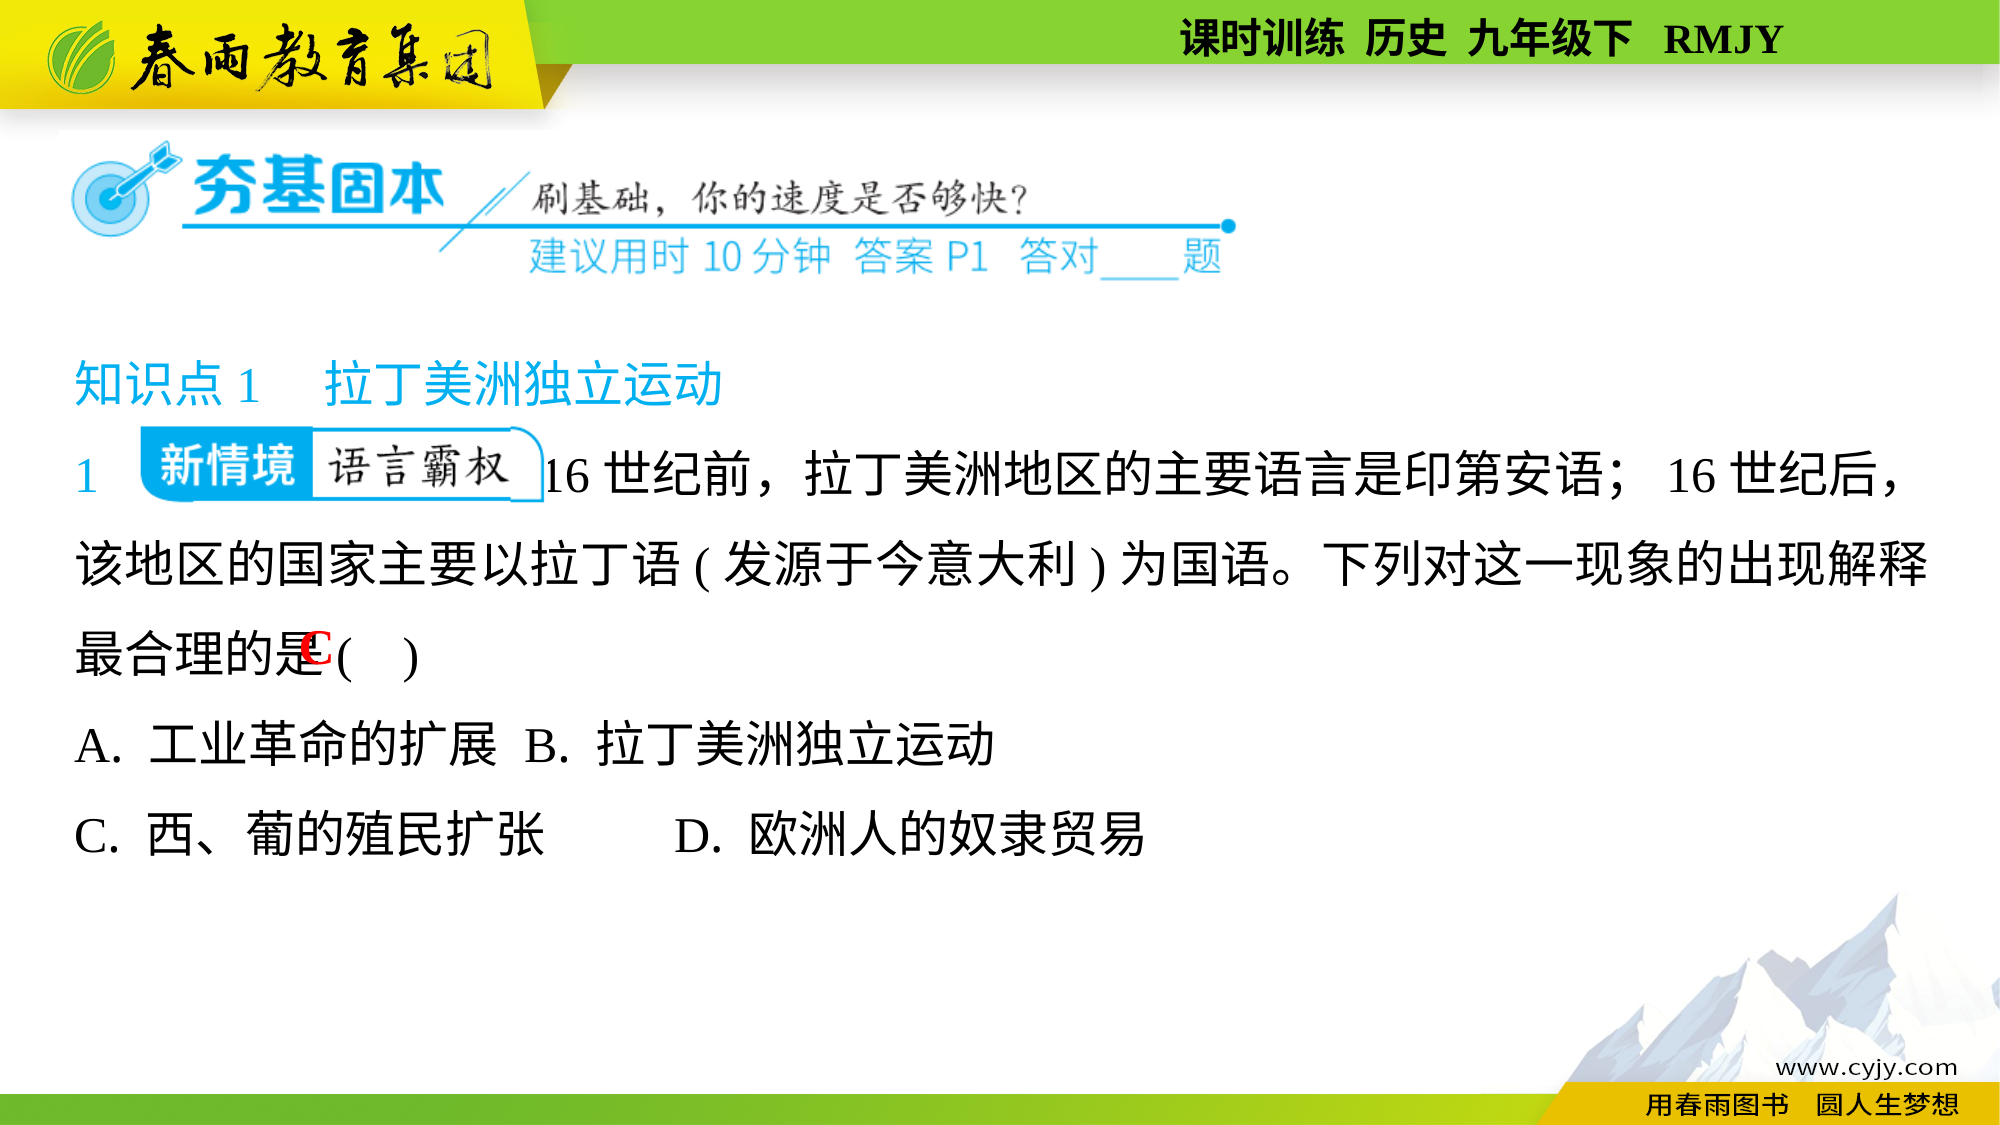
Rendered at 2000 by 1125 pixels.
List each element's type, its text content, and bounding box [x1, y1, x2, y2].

text_box C [283, 607, 350, 682]
list 知识点1 拉丁美洲独立运动 1 16世纪前，拉丁美洲地区的主要语言是印第安语；16世纪后，该地区的国家主要以拉丁语(发源于今意大利)为国语。下列对这一现象的出现解释最合理的是( ) A. 工业革命的扩展 B. 拉丁美洲独立运动 C. 西、葡的殖民扩张 D. 欧洲人的奴隶贸易 [59, 314, 1944, 876]
picture [0, 0, 2000, 1125]
